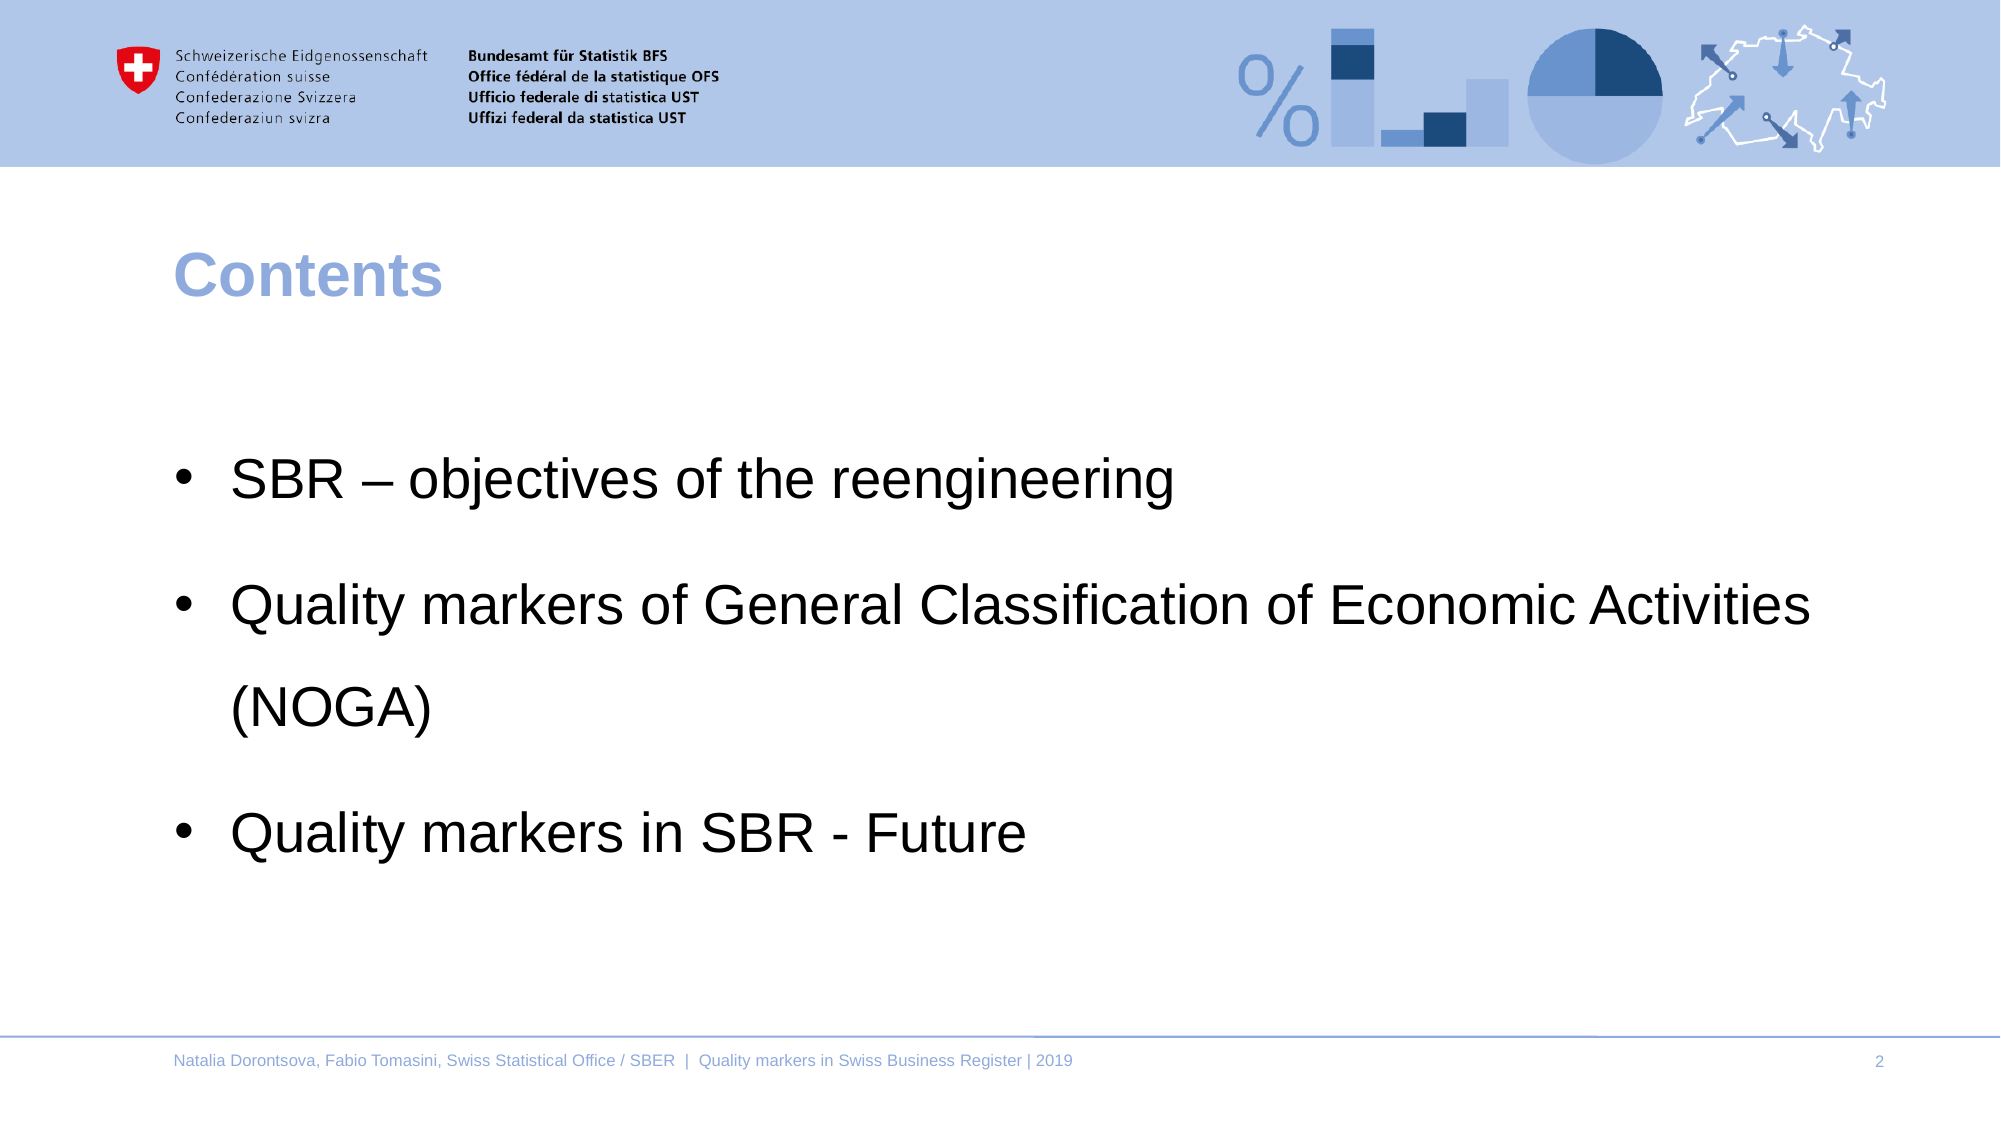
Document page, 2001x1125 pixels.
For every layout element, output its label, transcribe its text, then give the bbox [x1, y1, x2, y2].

picture [0, 0, 2001, 167]
footer Natalia Dorontsova, Fabio Tomasini, Swiss Statistical Office / SBER | Quality markers in Swiss Business Register | 2019 [173, 1050, 1709, 1089]
title Contents [173, 233, 1885, 310]
list SBR – objectives of the reengineering Quality markers of General Classification of Economic Activities (NOGA) Quality markers in SBR - Future [174, 408, 1885, 869]
slide_number 2 [1739, 1050, 1885, 1089]
